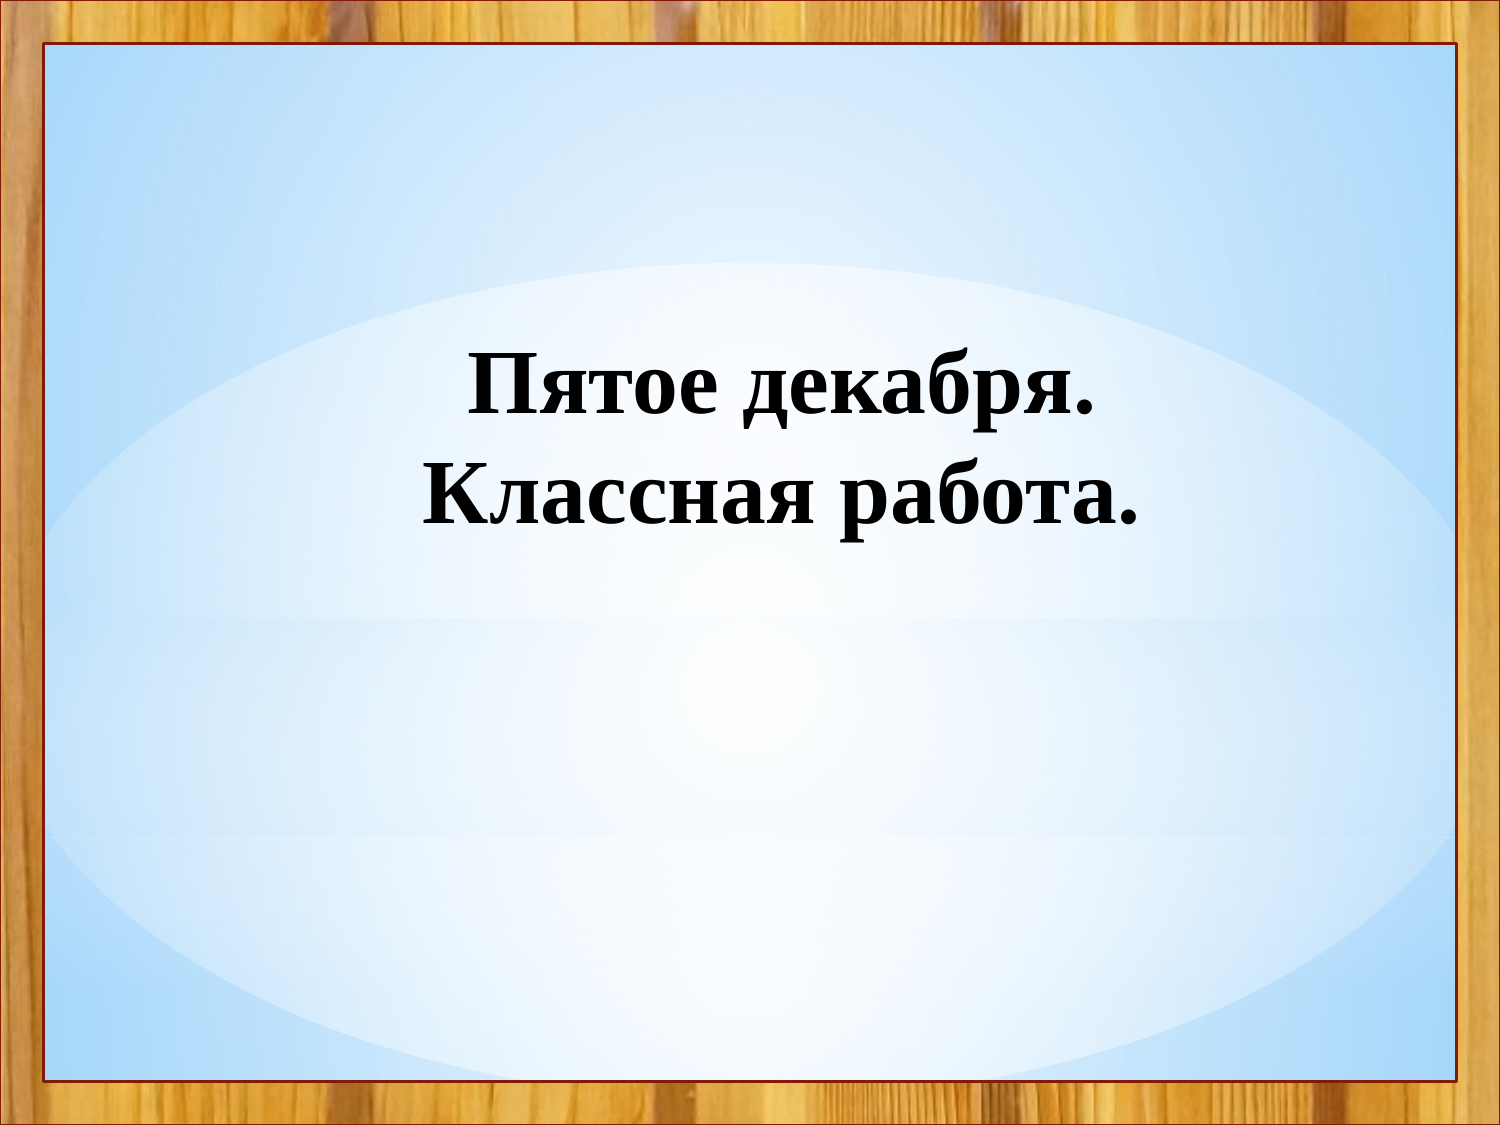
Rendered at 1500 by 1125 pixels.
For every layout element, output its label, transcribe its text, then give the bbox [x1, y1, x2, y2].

text_box Пятое декабря. Классная работа. [407, 314, 1158, 550]
picture [1, 1, 1499, 1124]
